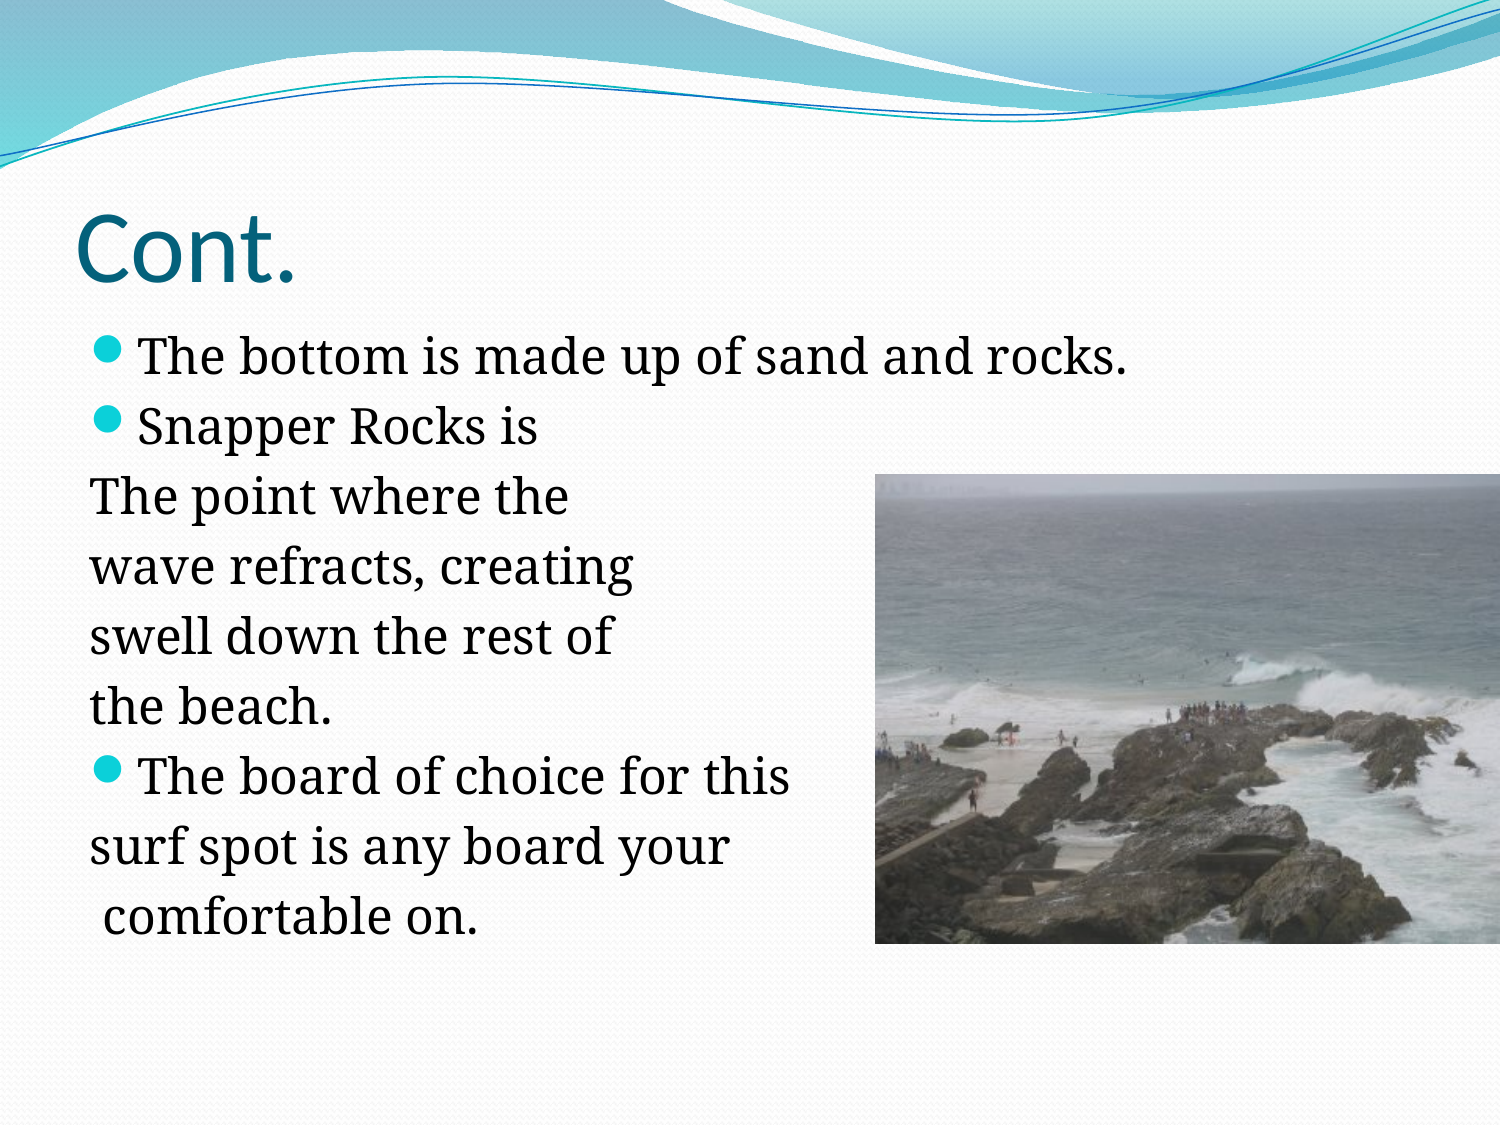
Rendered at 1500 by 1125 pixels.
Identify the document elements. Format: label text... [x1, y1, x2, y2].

picture [874, 474, 1500, 944]
title Cont. [75, 115, 1425, 303]
list The bottom is made up of sand and rocks. Snapper Rocks is The point where the wave refracts, creating swell down the rest of the beach. The board of choice for this surf spot is any board your comfortable on. [75, 317, 1425, 1038]
